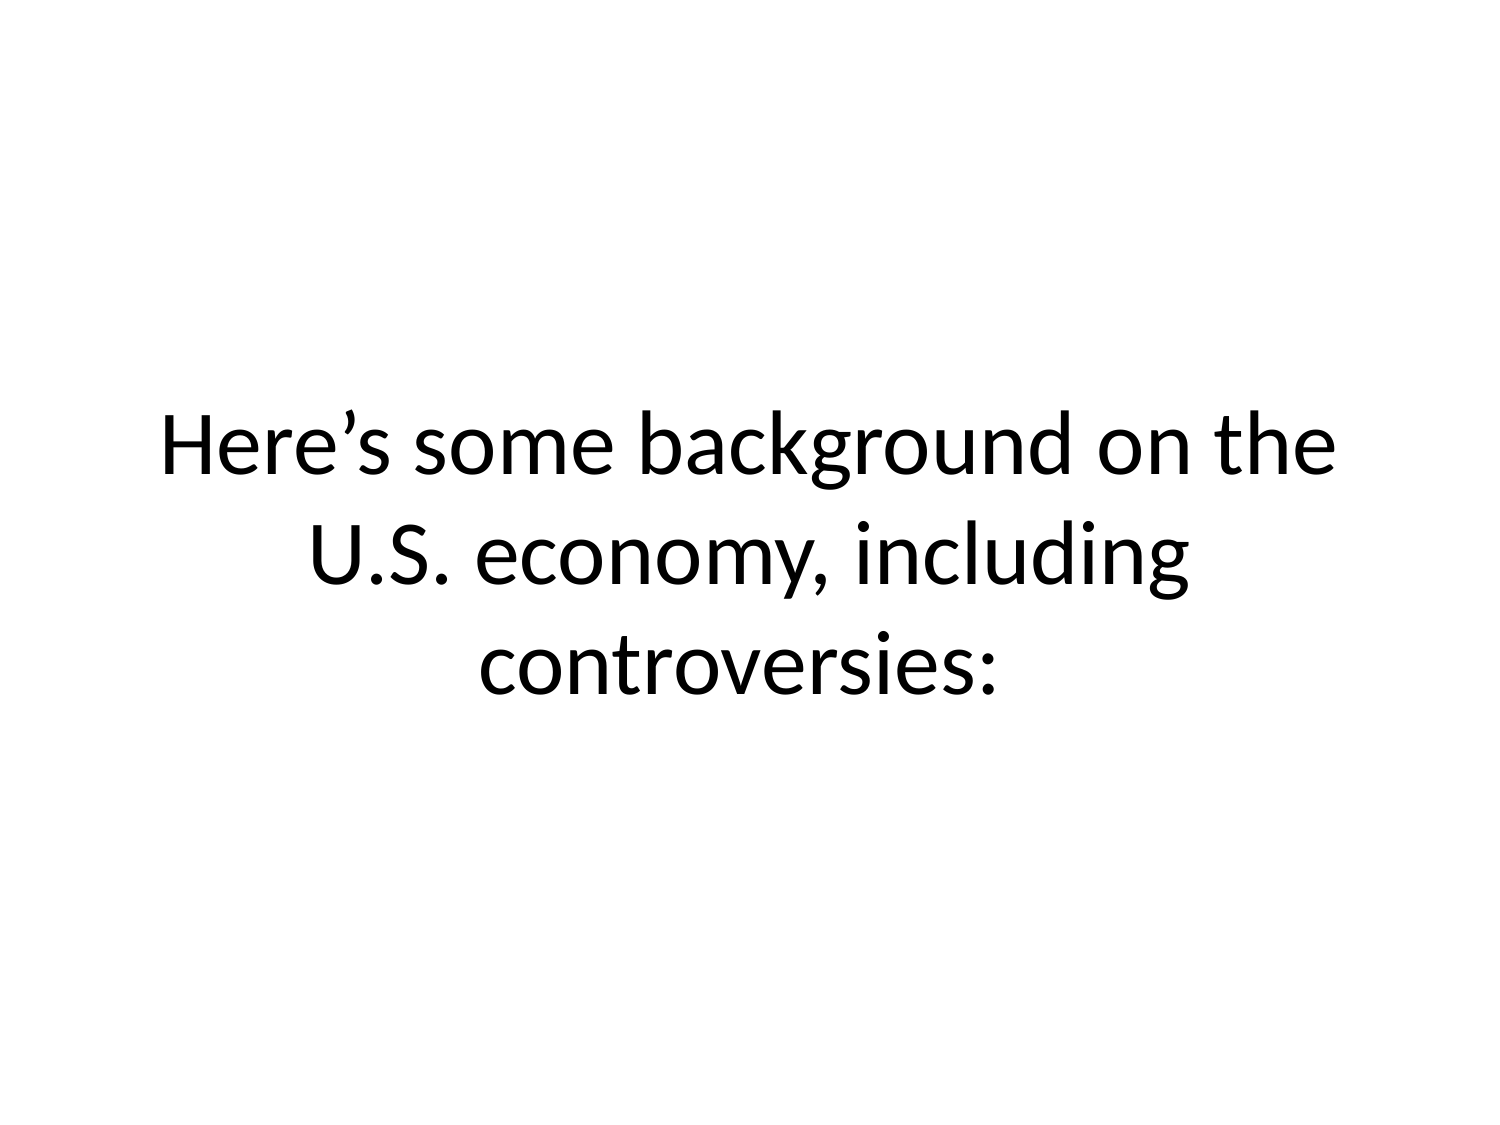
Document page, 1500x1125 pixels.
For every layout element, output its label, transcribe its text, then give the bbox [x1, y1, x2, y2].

title Here’s some background on the U.S. economy, including controversies: [74, 44, 1426, 1051]
